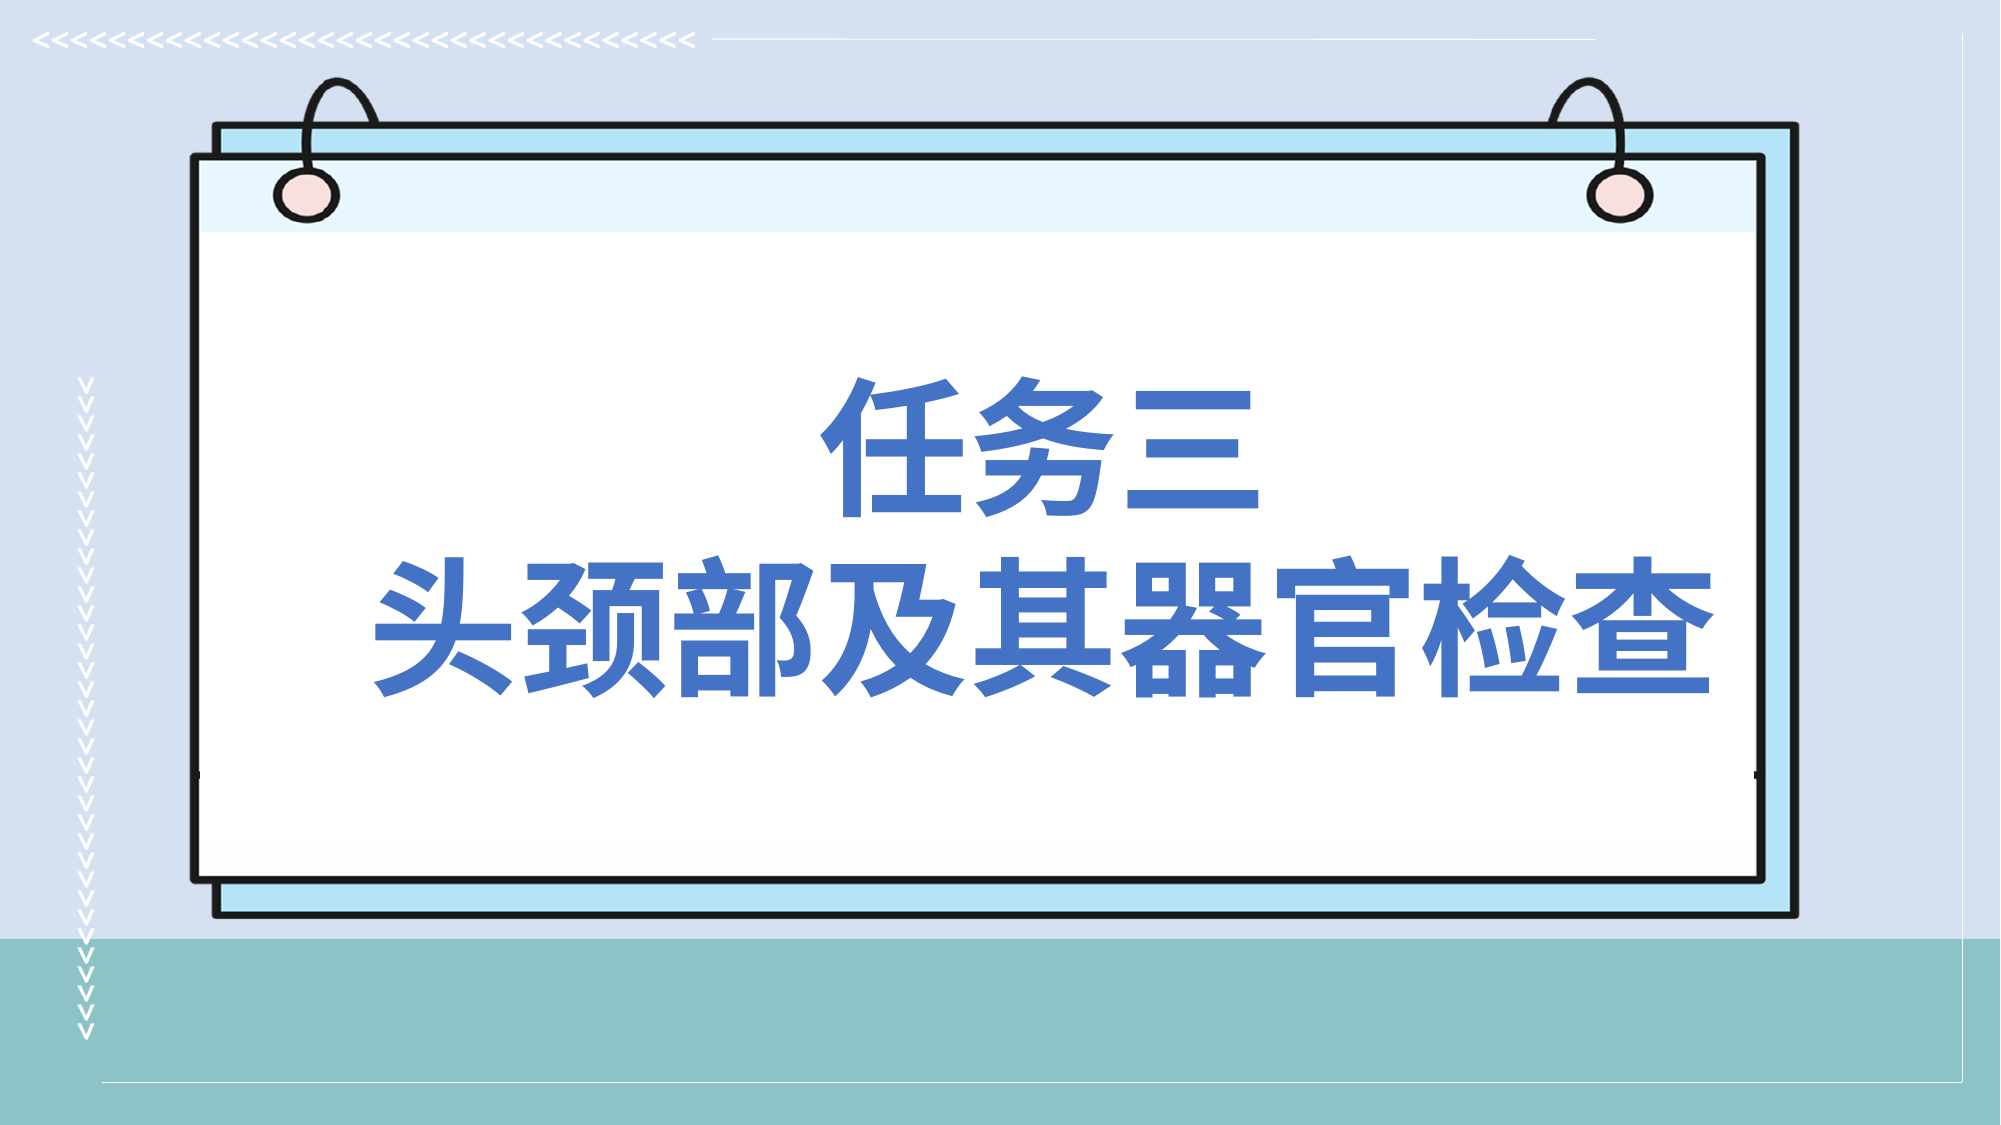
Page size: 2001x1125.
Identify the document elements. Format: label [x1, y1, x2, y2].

picture [107, 37, 1841, 947]
